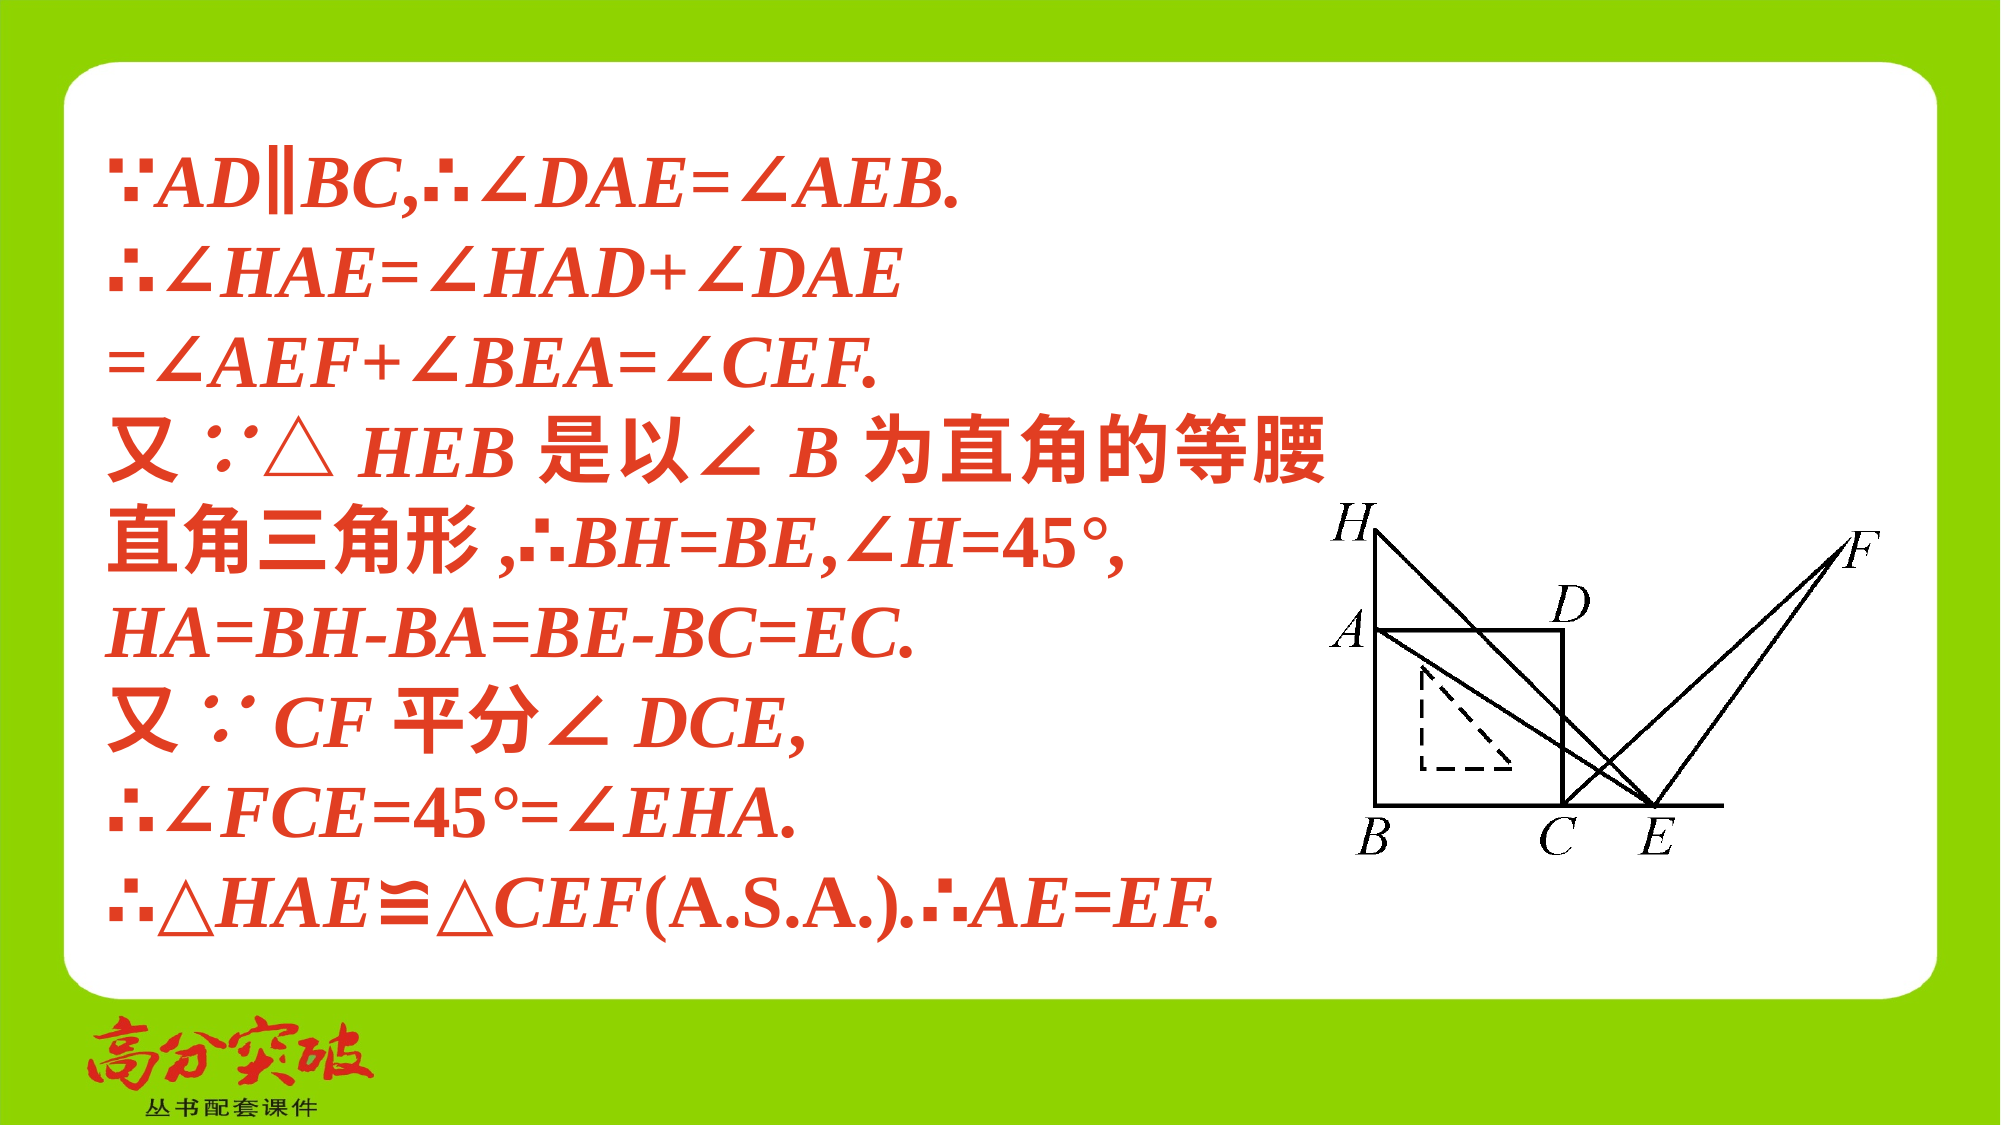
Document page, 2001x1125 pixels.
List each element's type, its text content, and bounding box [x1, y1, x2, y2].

picture [0, 0, 2001, 1125]
text_box ∵AD∥BC,∴∠DAE=∠AEB. ∴∠HAE=∠HAD+∠DAE =∠AEF+∠BEA=∠CEF. 又∵△HEB是以∠B为直角的等腰直角三角形,∴BH=BE,∠H=45°, HA=BH-BA=BE-BC=EC. 又∵CF平分∠DCE, ∴∠FCE=45°=∠EHA. ∴△HAE≌△CEF(A.S.A.).∴AE=EF. [90, 125, 1343, 951]
